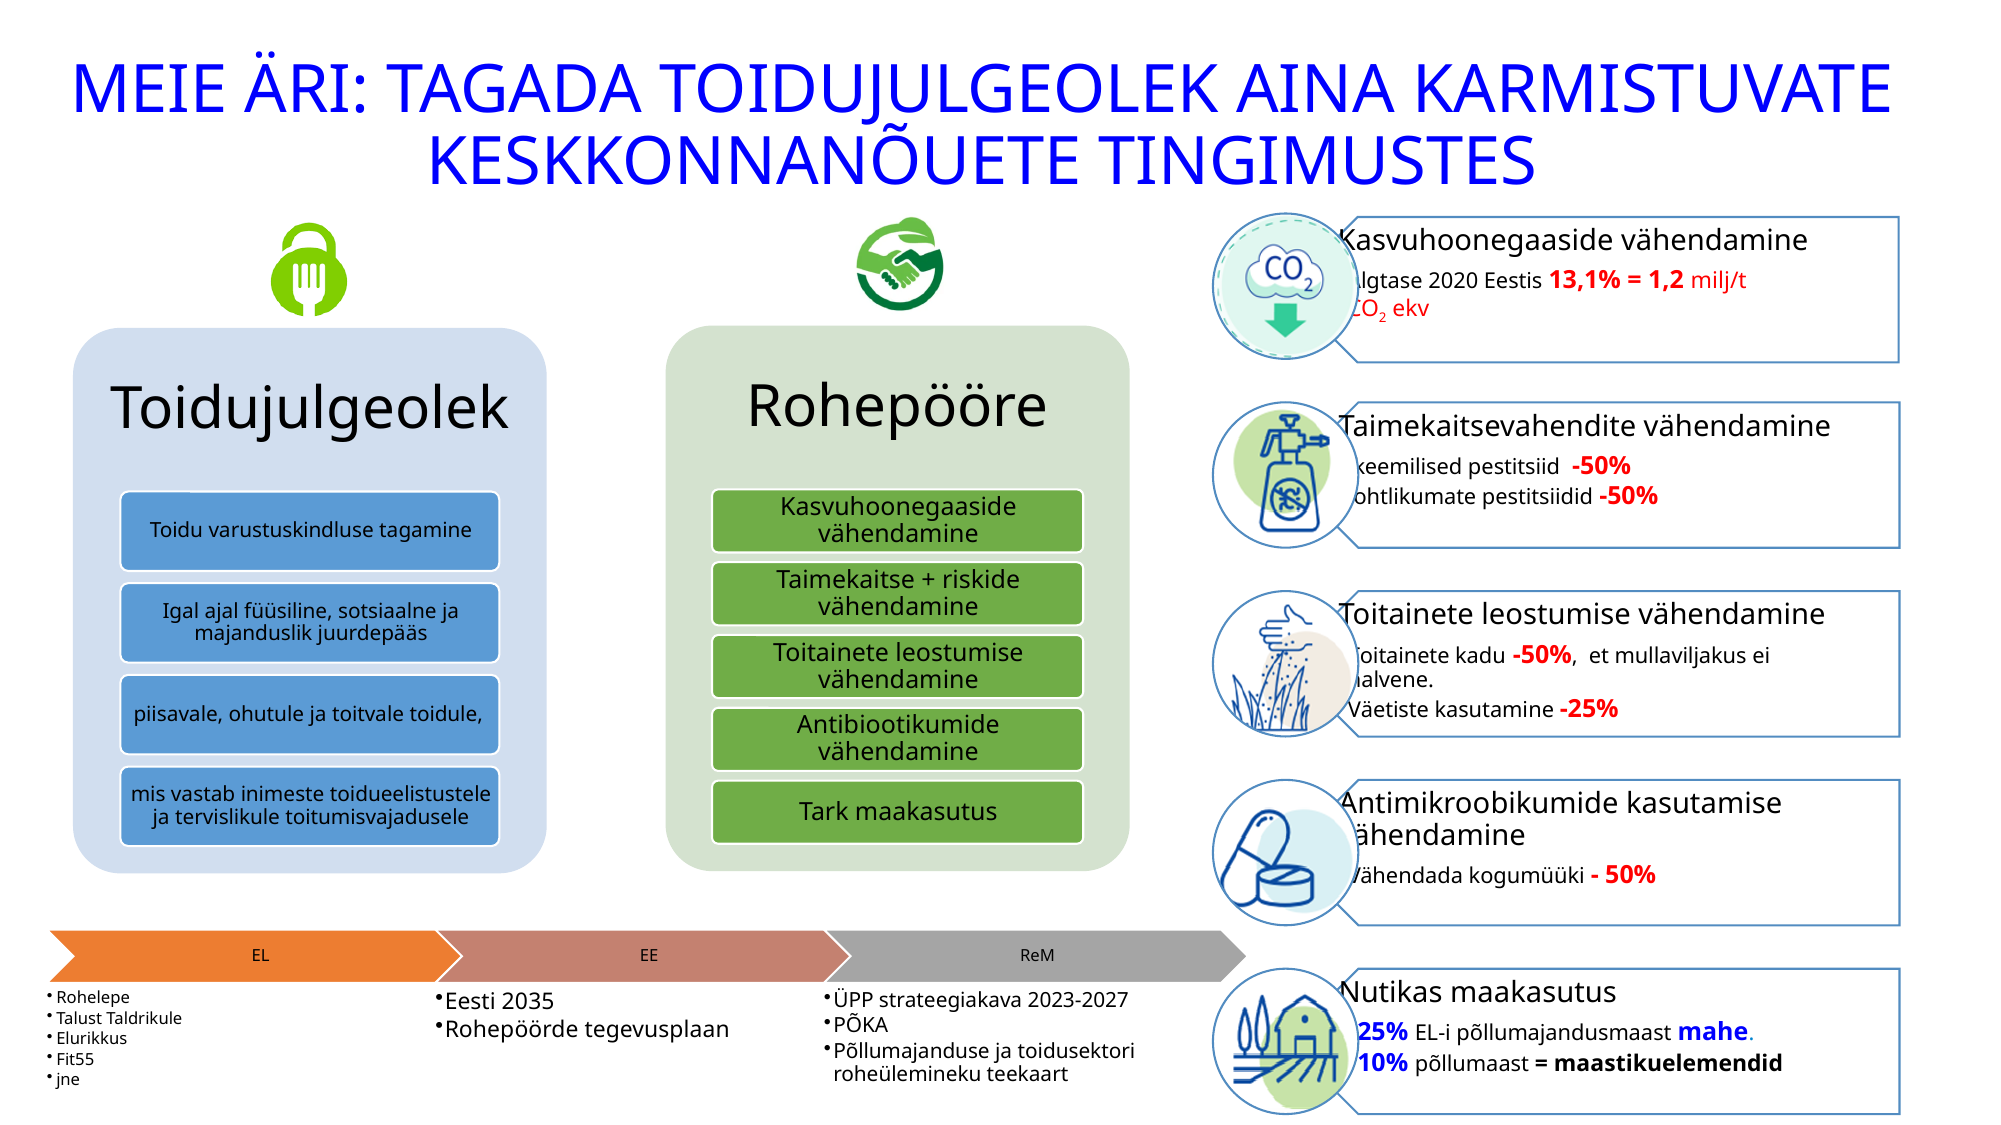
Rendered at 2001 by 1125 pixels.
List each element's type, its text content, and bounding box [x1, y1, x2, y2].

picture [841, 208, 959, 316]
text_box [46, 929, 1094, 1090]
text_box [665, 325, 1094, 872]
picture [249, 213, 371, 326]
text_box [1094, 213, 2000, 1115]
title MEIE ÄRI: TAGADA TOIDUJULGEOLEK AINA KARMISTUVATE KESKKONNANÕUETE TINGIMUSTES [46, 22, 1918, 231]
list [72, 327, 547, 874]
